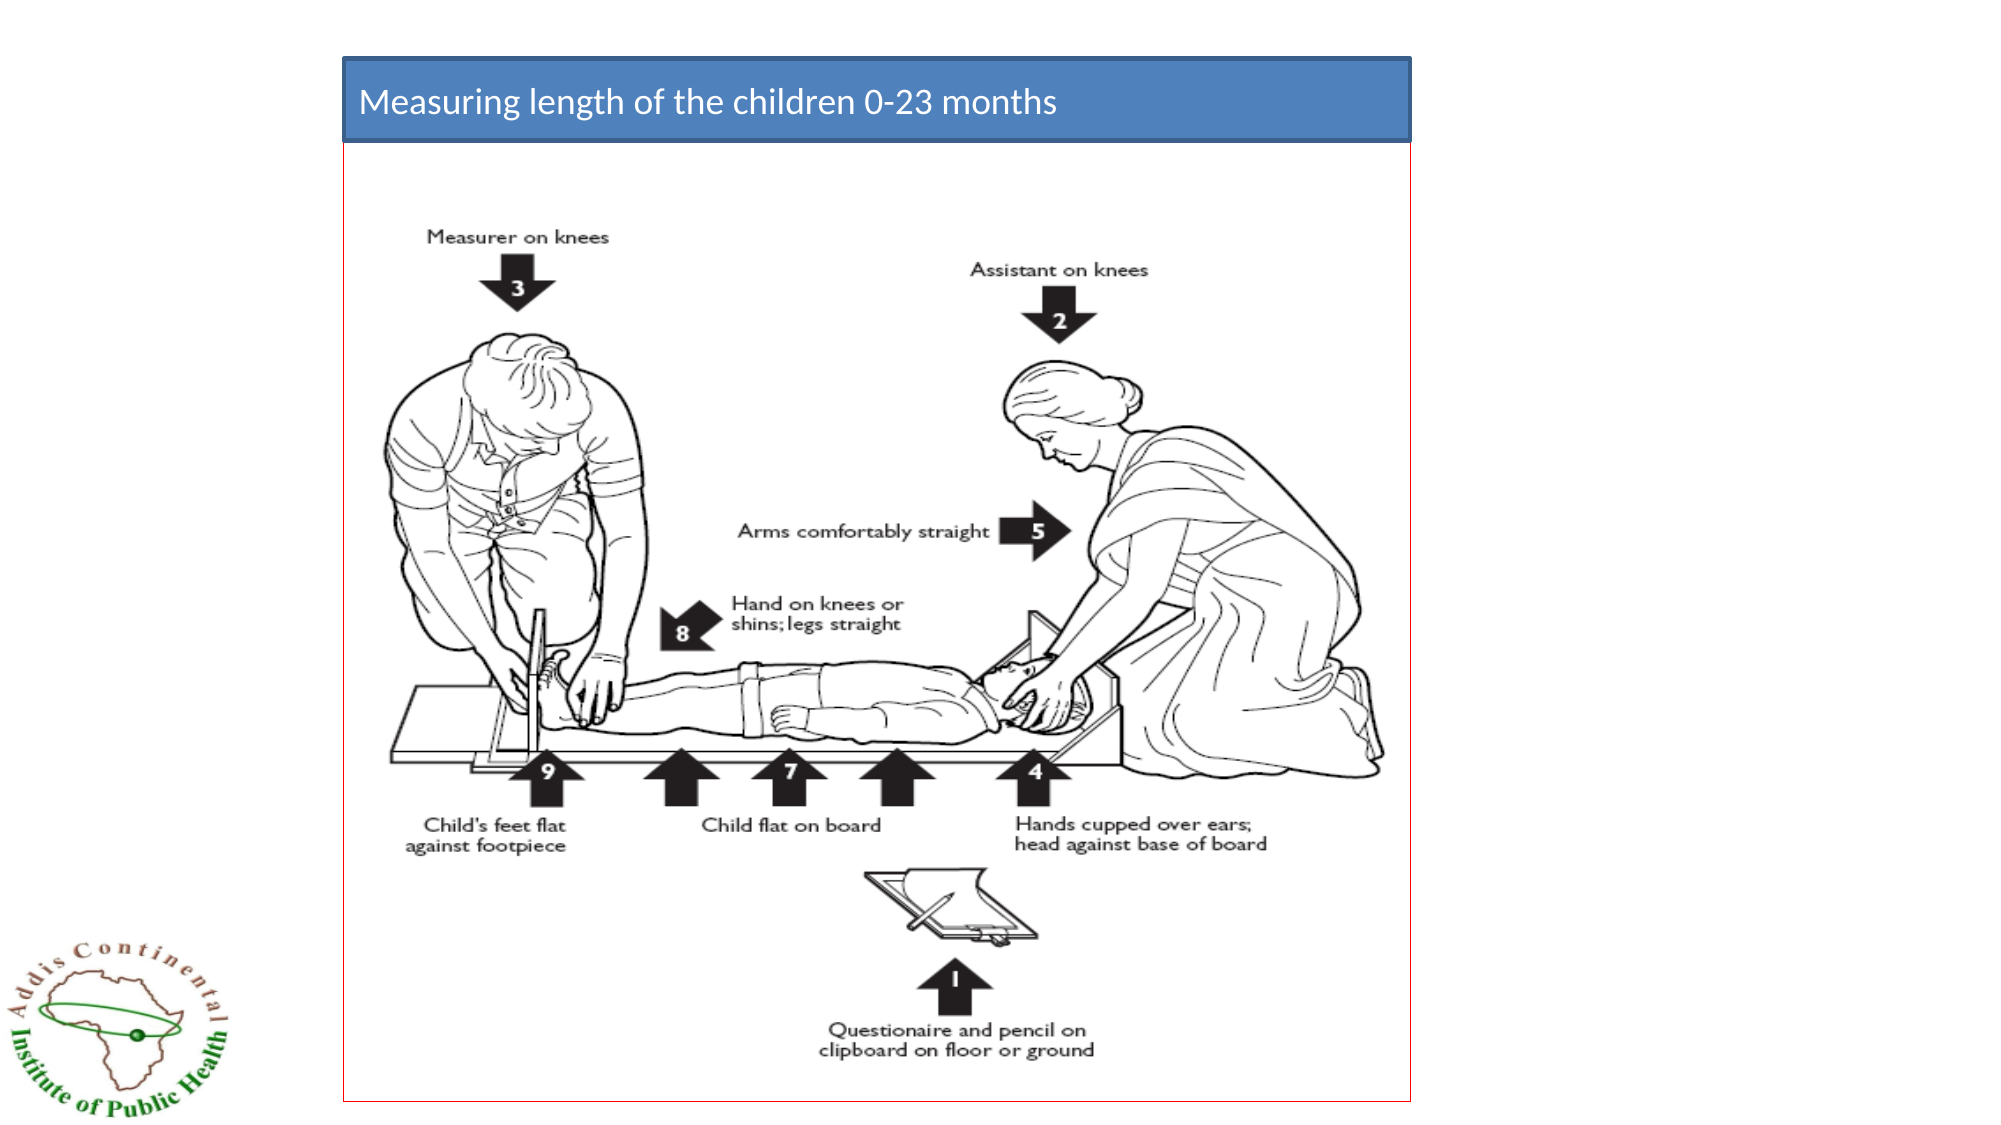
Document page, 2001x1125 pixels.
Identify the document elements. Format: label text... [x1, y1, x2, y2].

text_box Measuring length of the children 0-23 months [342, 56, 1412, 140]
picture [0, 940, 236, 1125]
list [343, 140, 1411, 1102]
